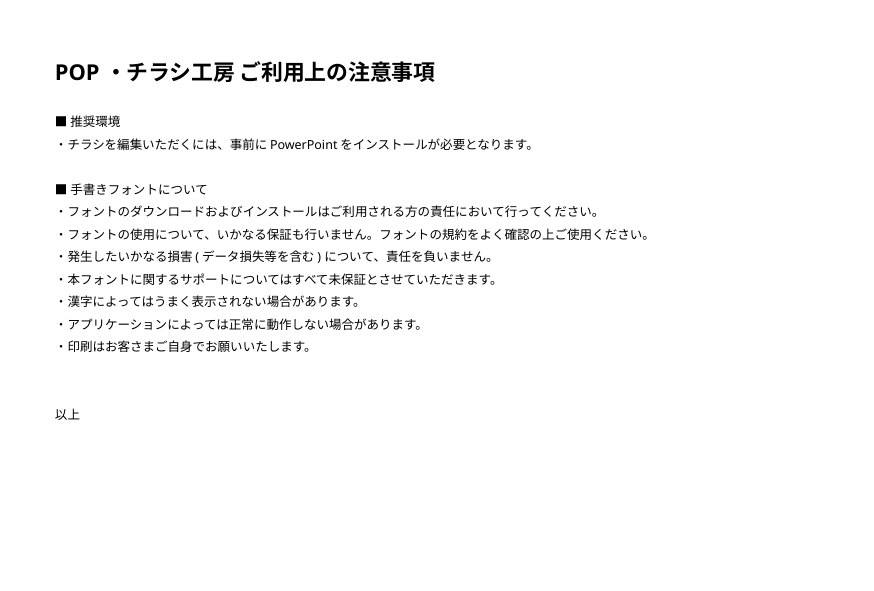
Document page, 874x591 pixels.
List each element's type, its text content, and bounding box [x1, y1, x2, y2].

text_box POP・チラシ工房 ご利用上の注意事項 ■推奨環境 ・チラシを編集いただくには、事前にPowerPointをインストールが必要となります。 ■手書きフォントについて ・フォントのダウンロードおよびインストールはご利用される方の責任において行ってください。 ・フォントの使用について、いかなる保証も行いません。フォントの規約をよく確認の上ご使用ください。 ・発生したいかなる損害(データ損失等を含む)について、責任を負いません。 ・本フォントに関するサポートについてはすべて未保証とさせていただきます。 ・漢字によってはうまく表示されない場合があります。 ・アプリケーションによっては正常に動作しない場合があります。 ・印刷はお客さまご自身でお願いいたします。 以上 [39, 37, 808, 534]
